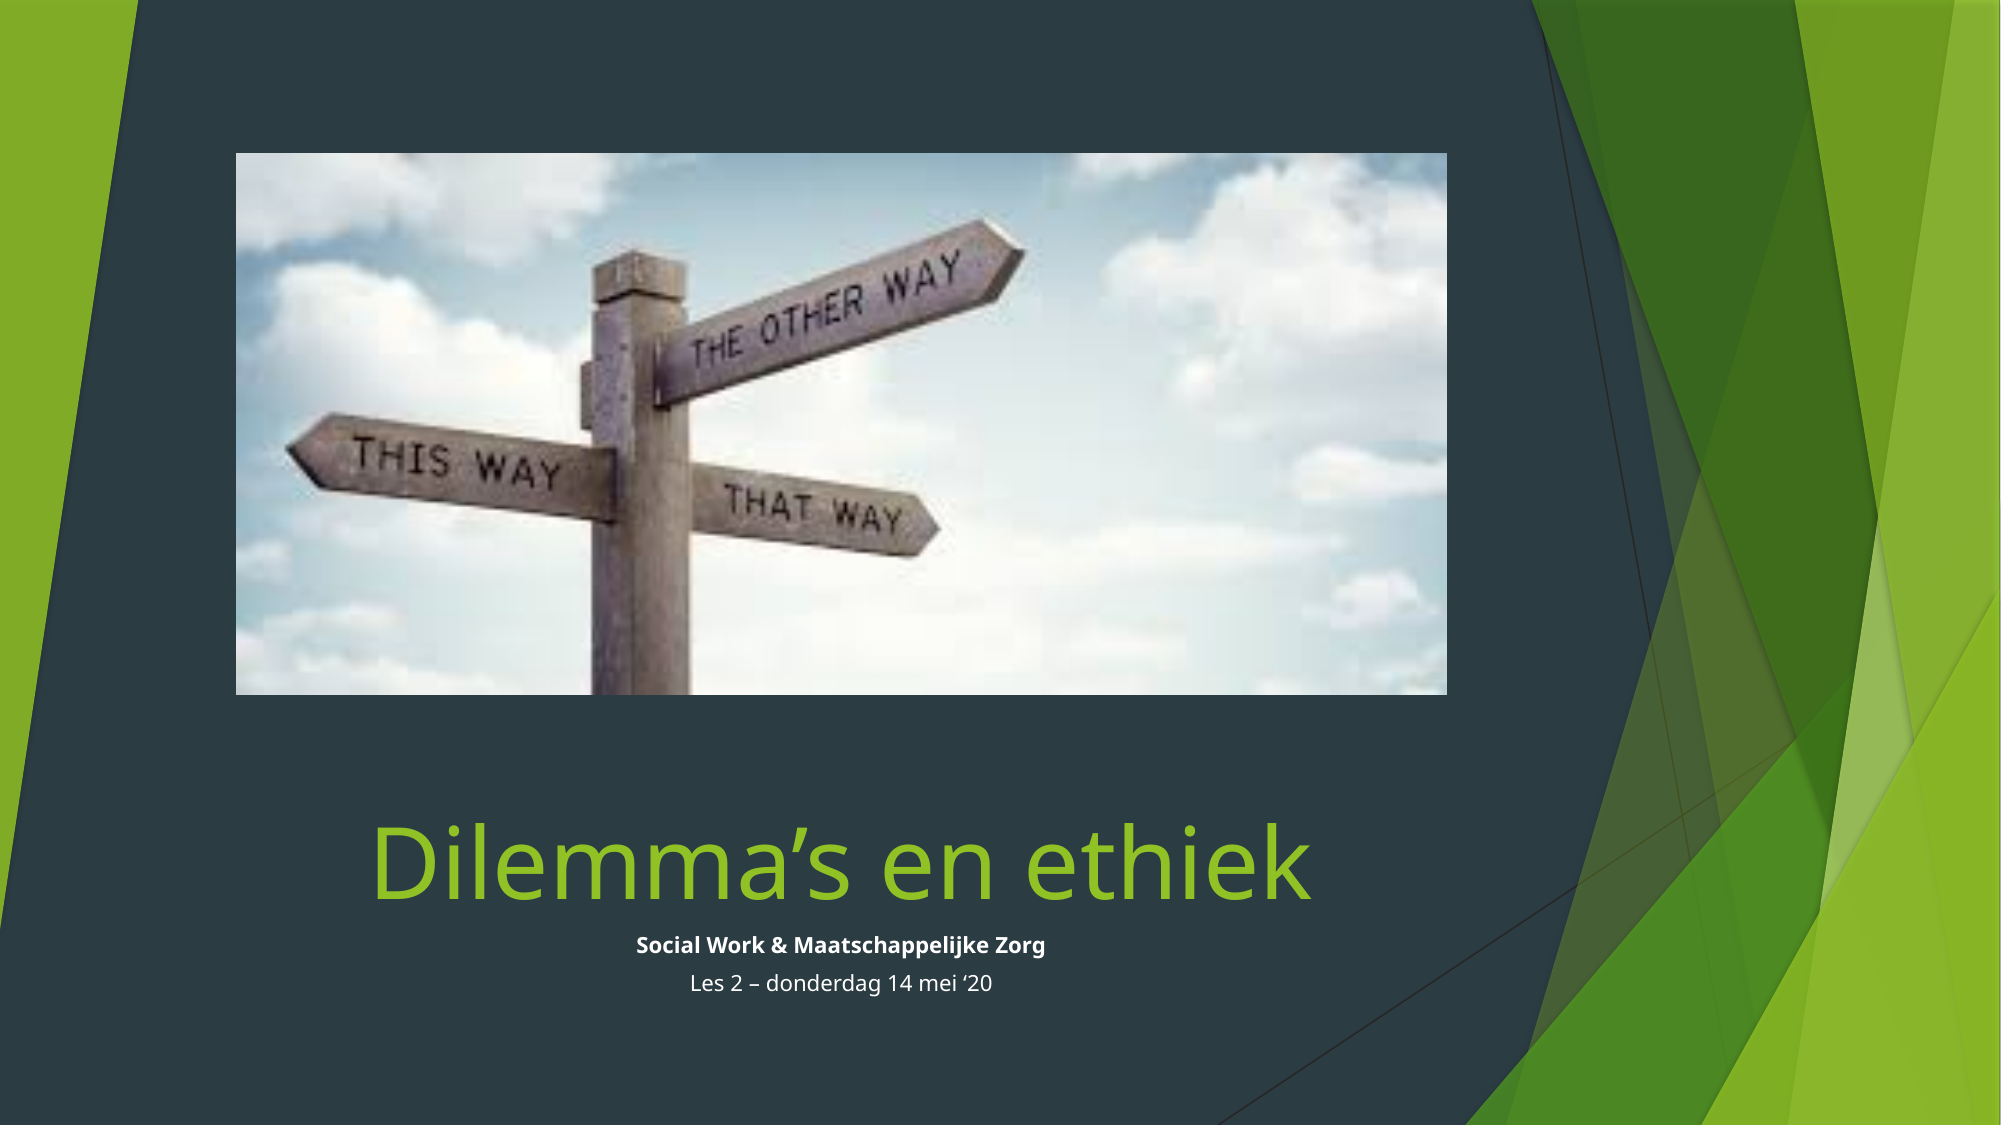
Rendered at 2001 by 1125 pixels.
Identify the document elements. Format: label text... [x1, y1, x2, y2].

picture [236, 152, 1447, 695]
title Dilemma’s en ethiek [161, 746, 1522, 926]
subtitle Social Work & Maatschappelijke Zorg Les 2 – donderdag 14 mei ‘20 [161, 926, 1522, 1004]
